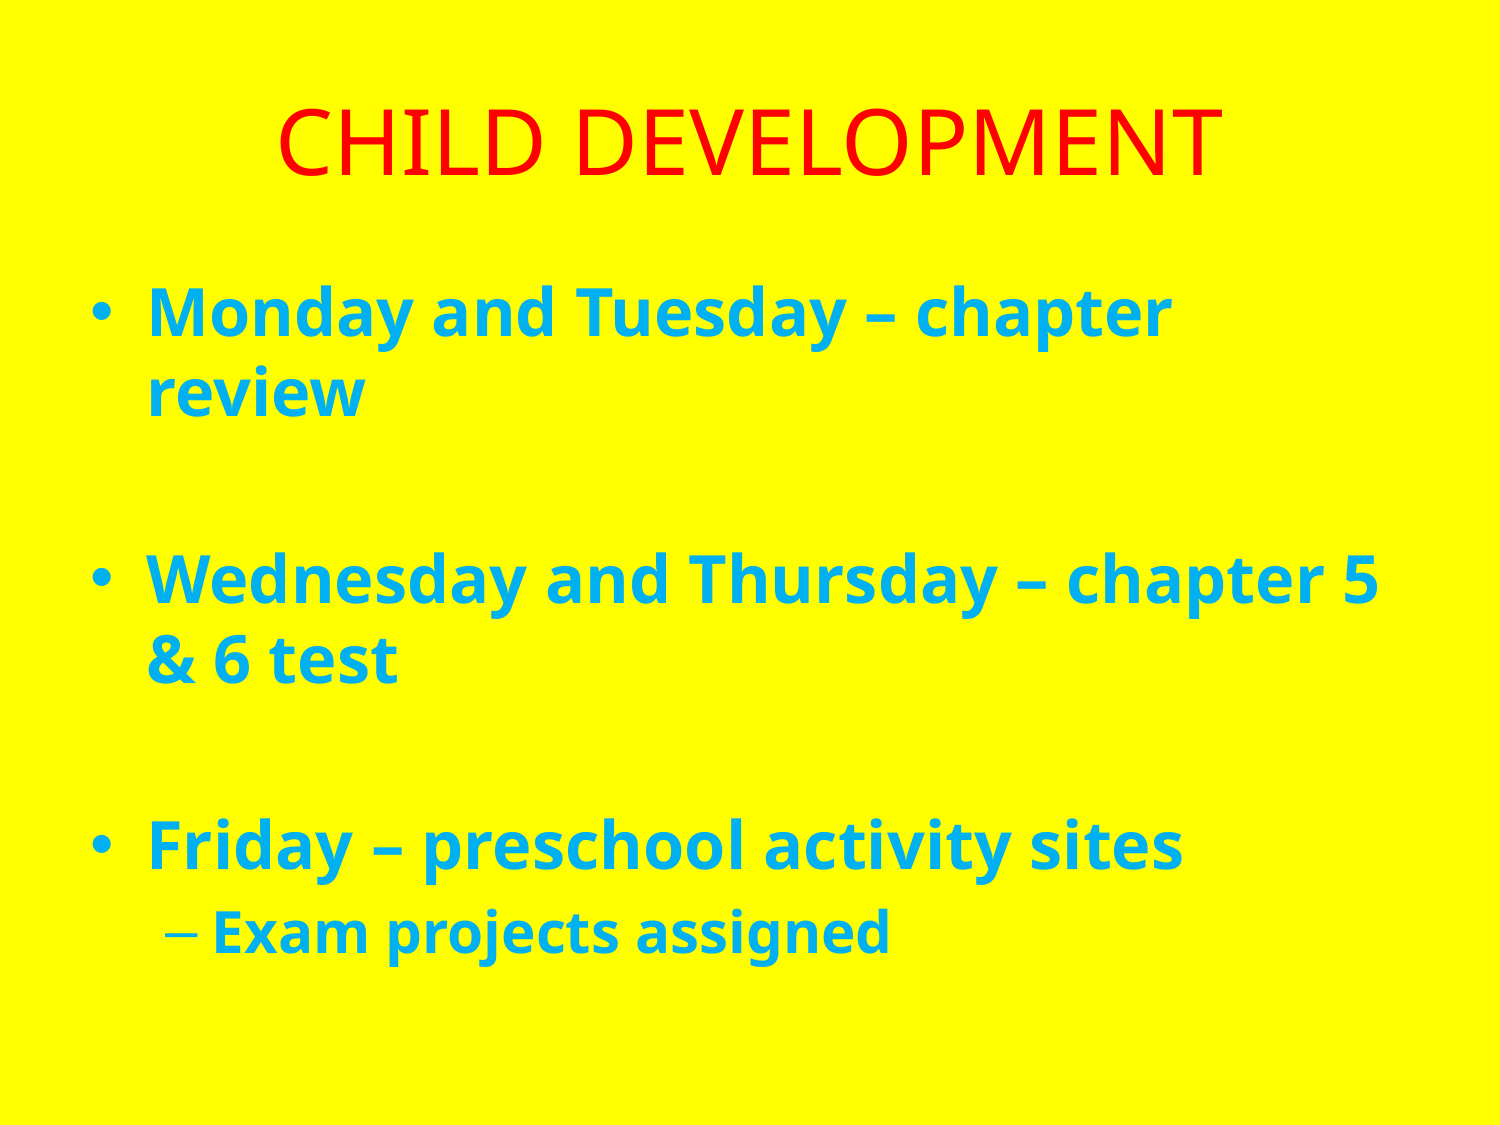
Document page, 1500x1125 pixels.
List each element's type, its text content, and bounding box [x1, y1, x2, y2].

list Monday and Tuesday – chapter review Wednesday and Thursday – chapter 5 & 6 test Friday – preschool activity sites Exam projects assigned [75, 262, 1425, 1005]
title CHILD DEVELOPMENT [75, 45, 1425, 233]
